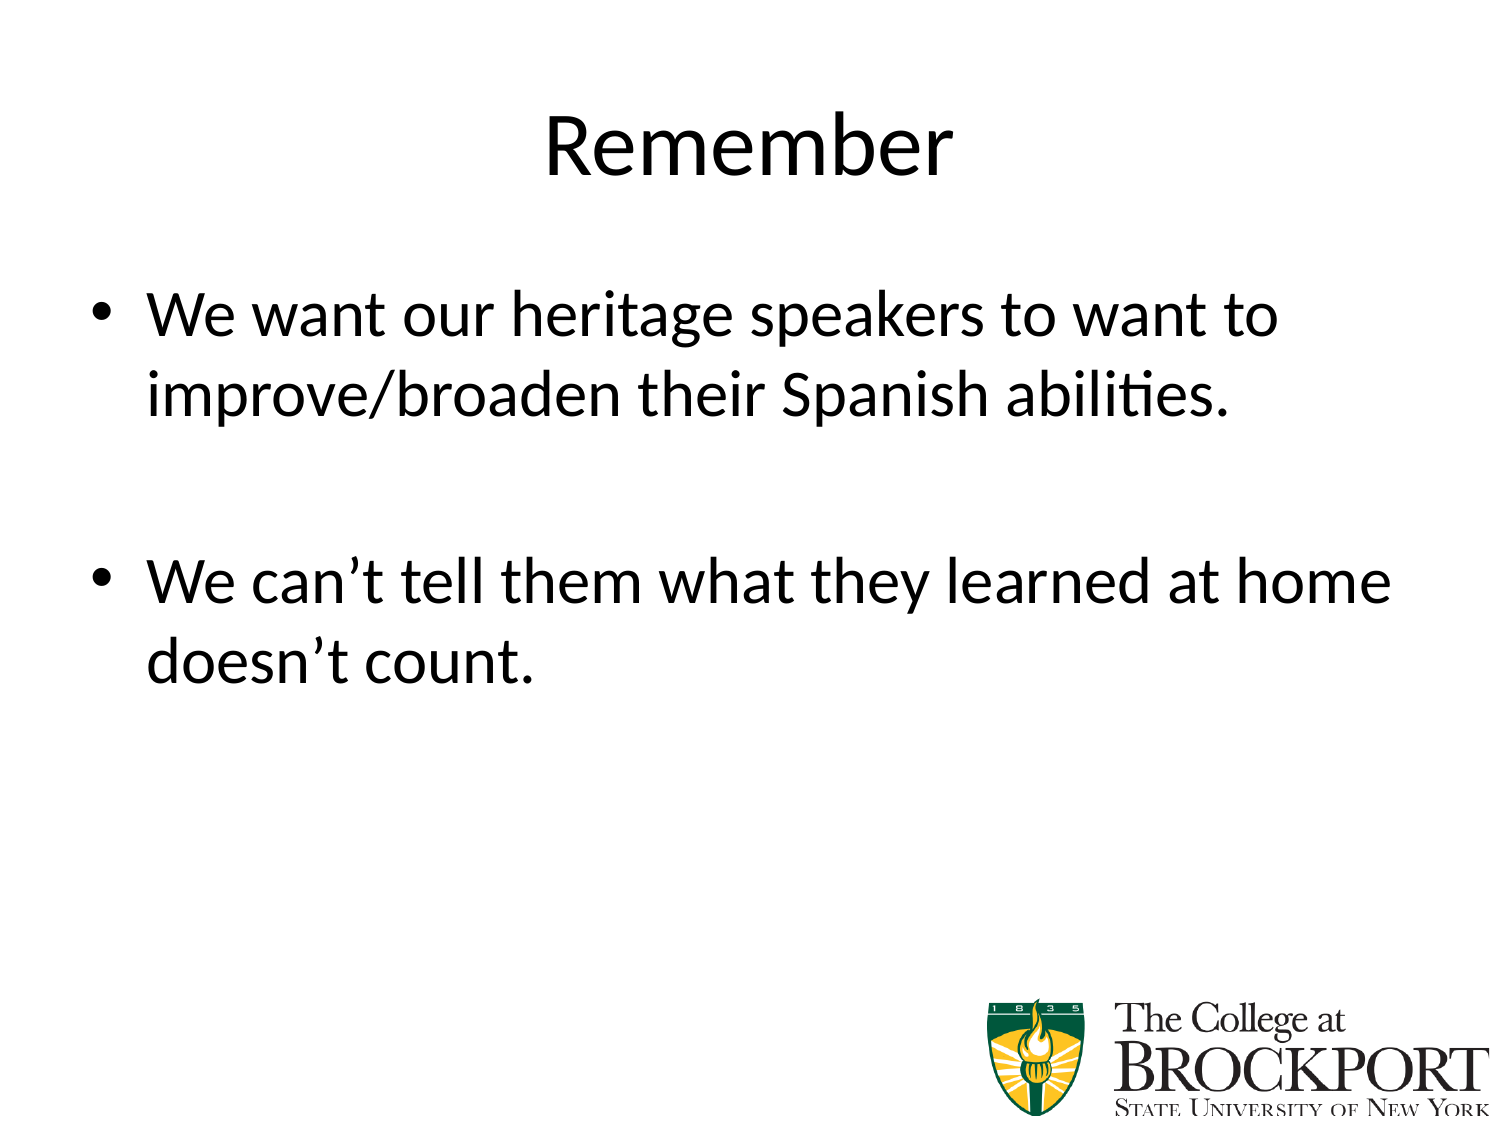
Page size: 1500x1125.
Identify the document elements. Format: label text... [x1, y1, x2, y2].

title Remember [75, 45, 1425, 233]
list We want our heritage speakers to want to improve/broaden their Spanish abilities. We can’t tell them what they learned at home doesn’t count. [75, 262, 1425, 1005]
